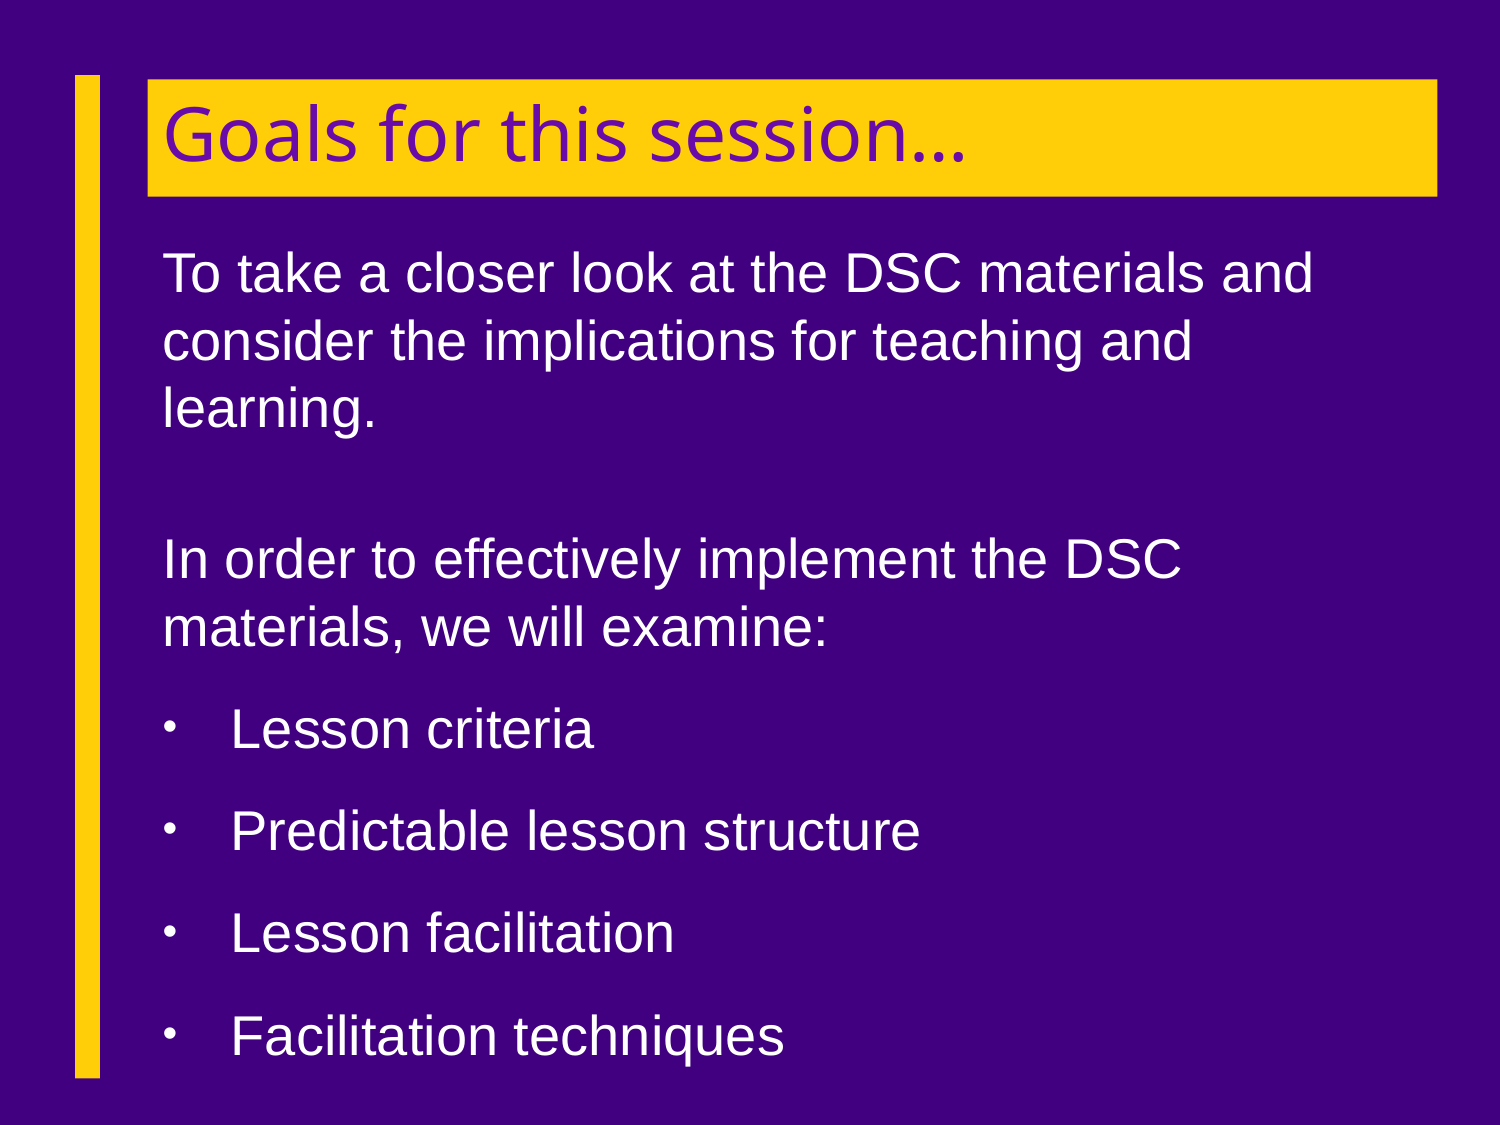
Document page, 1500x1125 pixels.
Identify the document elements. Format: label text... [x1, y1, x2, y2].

list To take a closer look at the DSC materials and consider the implications for teaching and learning. In order to effectively implement the DSC materials, we will examine: Lesson criteria Predictable lesson structure Lesson facilitation Facilitation techniques [147, 229, 1438, 1079]
title Goals for this session… [147, 79, 1438, 197]
